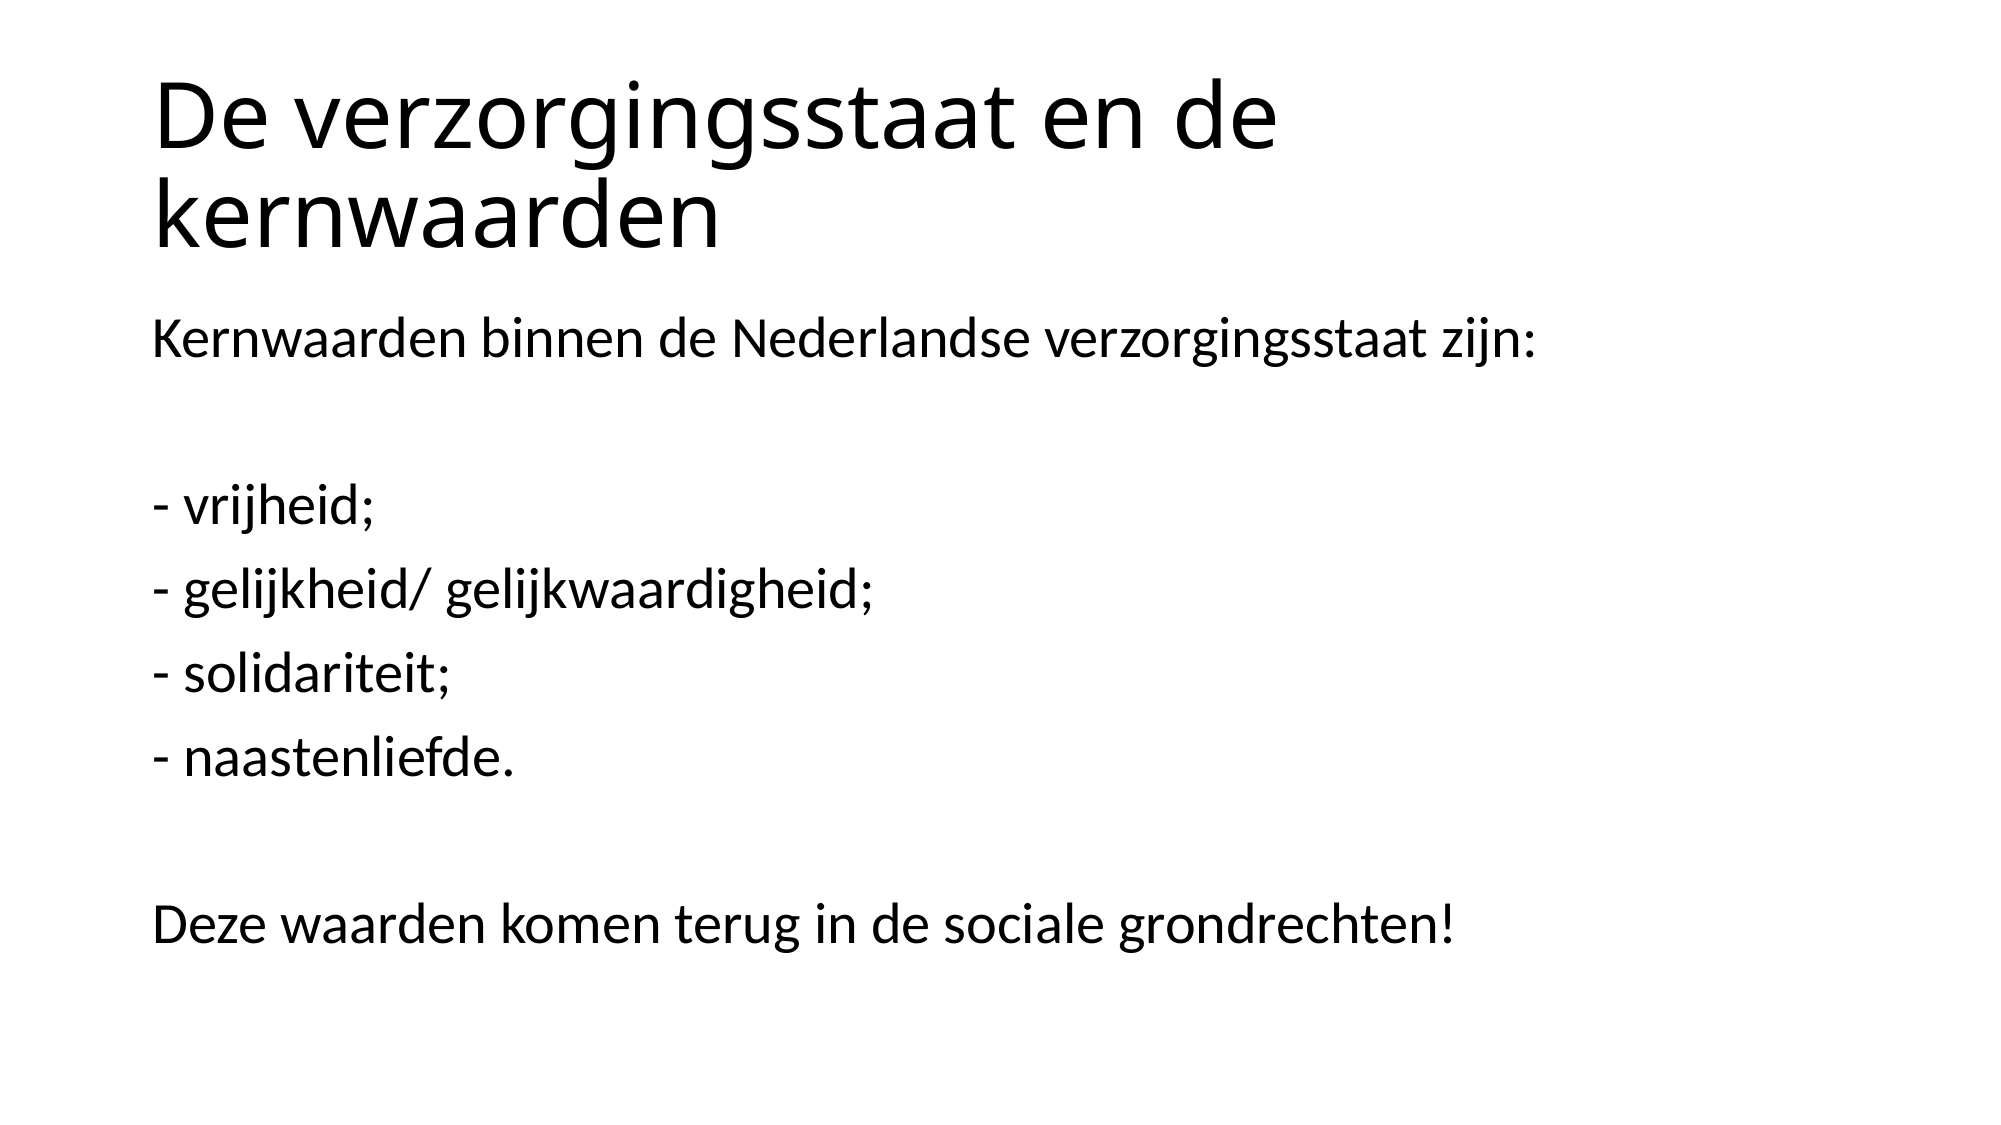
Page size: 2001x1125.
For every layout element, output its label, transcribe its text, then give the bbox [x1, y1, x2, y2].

list Kernwaarden binnen de Nederlandse verzorgingsstaat zijn: - vrijheid; - gelijkheid/ gelijkwaardigheid; - solidariteit; - naastenliefde. Deze waarden komen terug in de sociale grondrechten! [137, 299, 1863, 1014]
title De verzorgingsstaat en de kernwaarden [137, 59, 1863, 278]
